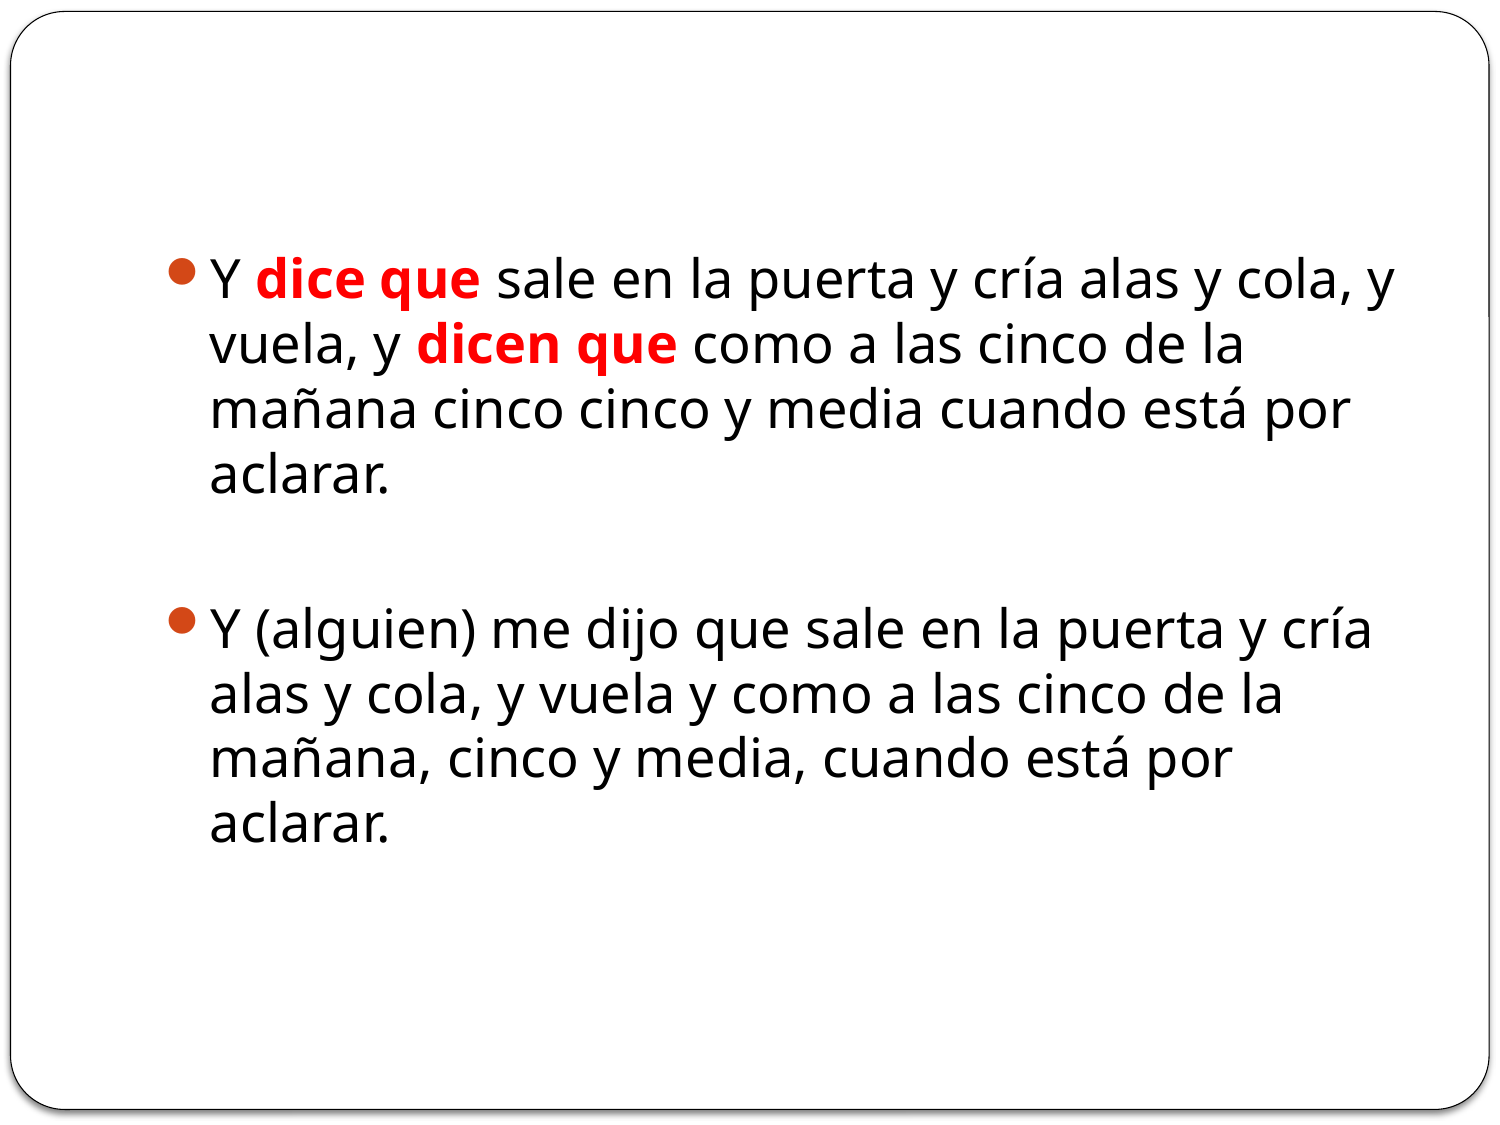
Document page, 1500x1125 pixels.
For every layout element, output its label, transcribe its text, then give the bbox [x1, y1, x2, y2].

list Y dice que sale en la puerta y cría alas y cola, y vuela, y dicen que como a las cinco de la mañana cinco cinco y media cuando está por aclarar. Y (alguien) me dijo que sale en la puerta y cría alas y cola, y vuela y como a las cinco de la mañana, cinco y media, cuando está por aclarar. [150, 237, 1425, 988]
